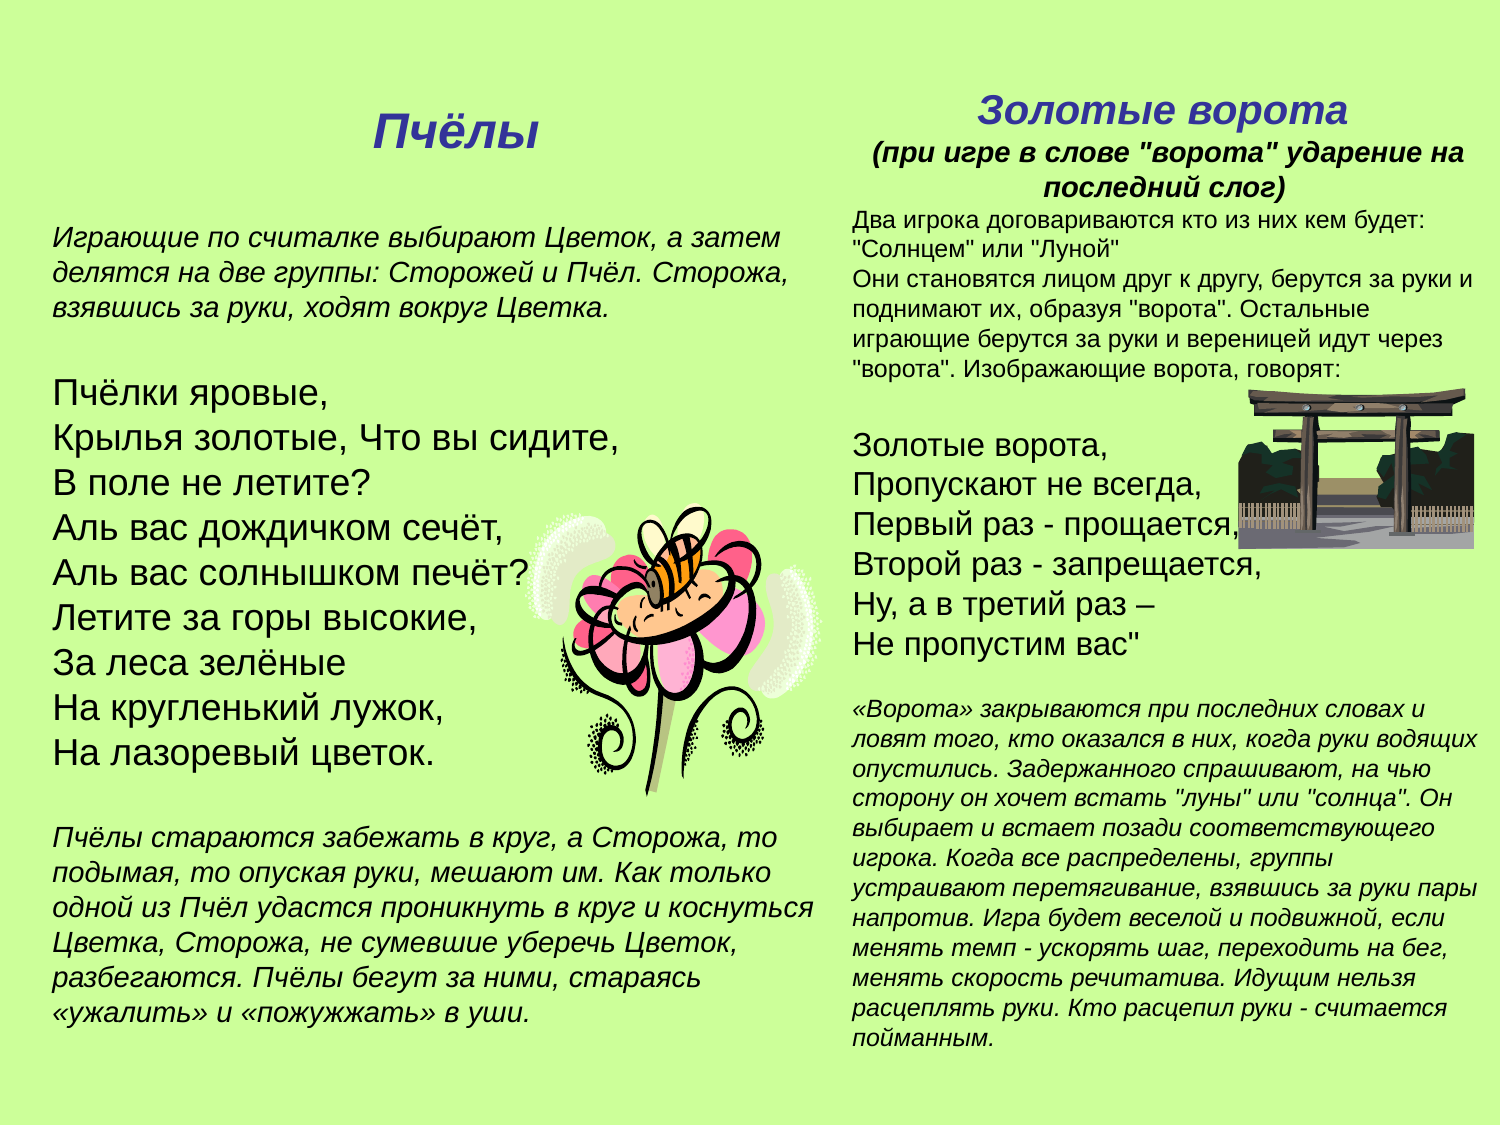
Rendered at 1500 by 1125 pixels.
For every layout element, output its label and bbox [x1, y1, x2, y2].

text_box [37, 74, 1500, 1090]
